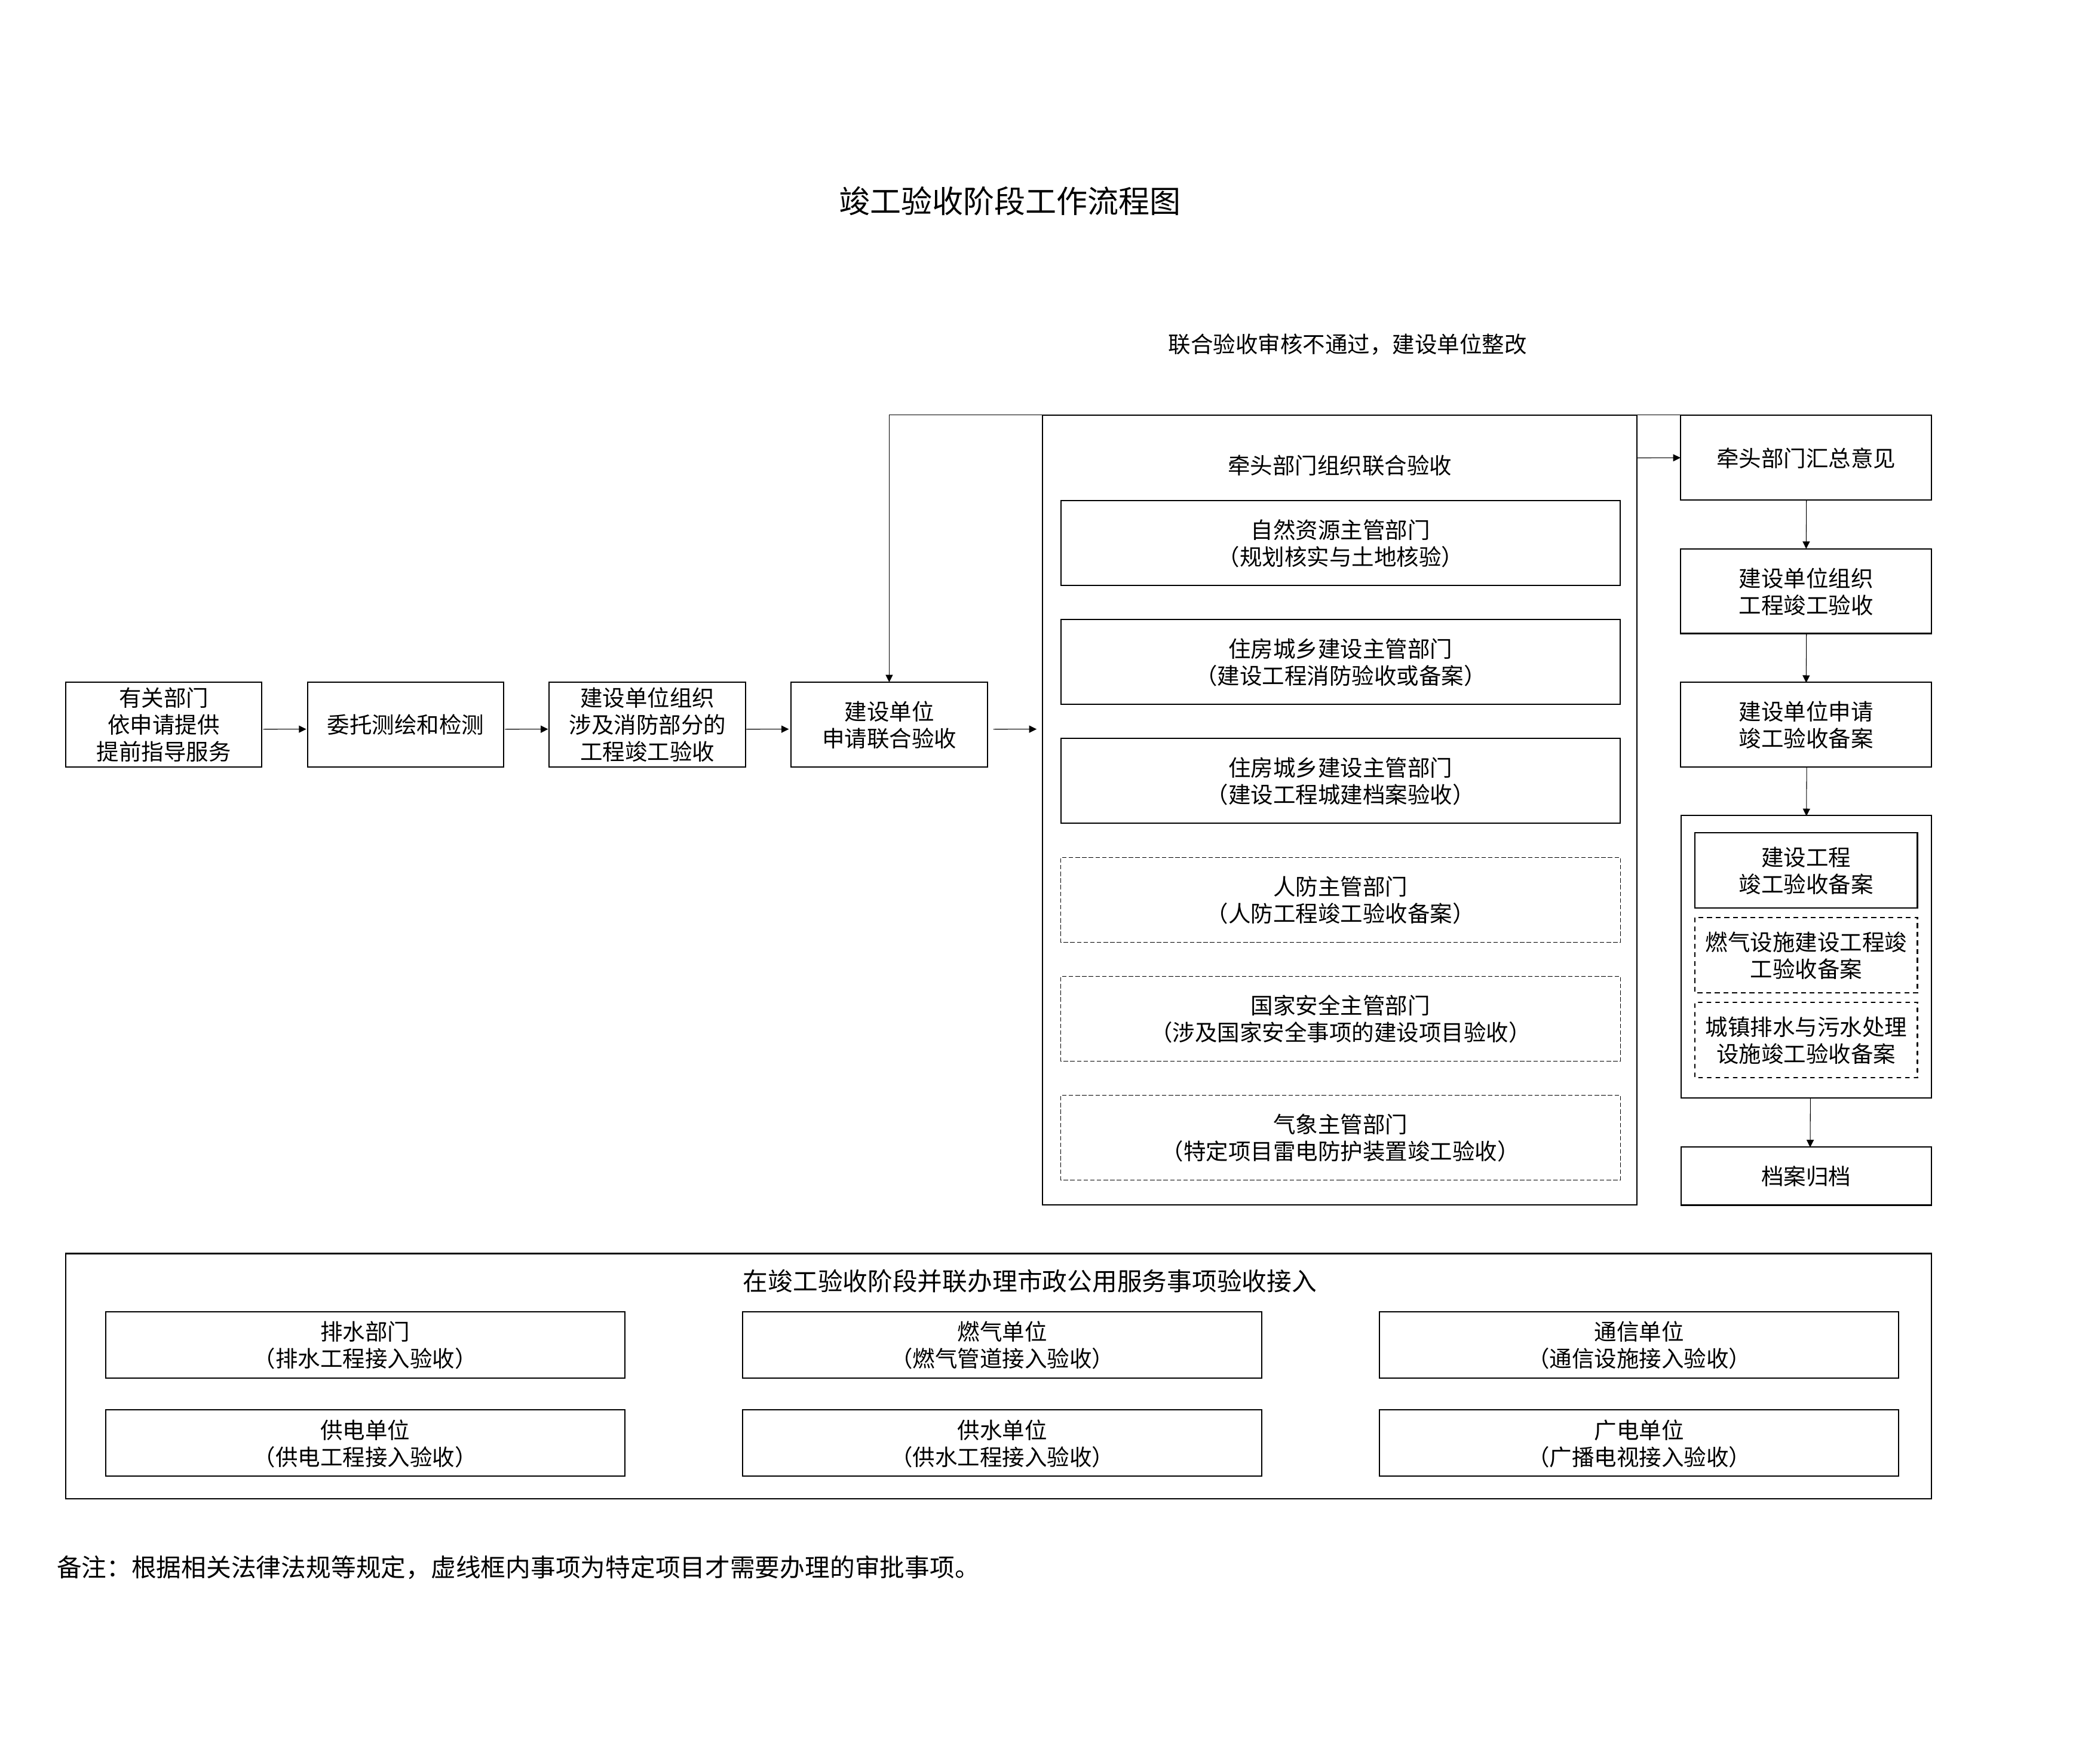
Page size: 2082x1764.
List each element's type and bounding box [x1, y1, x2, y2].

text_box [48, 177, 1932, 1587]
